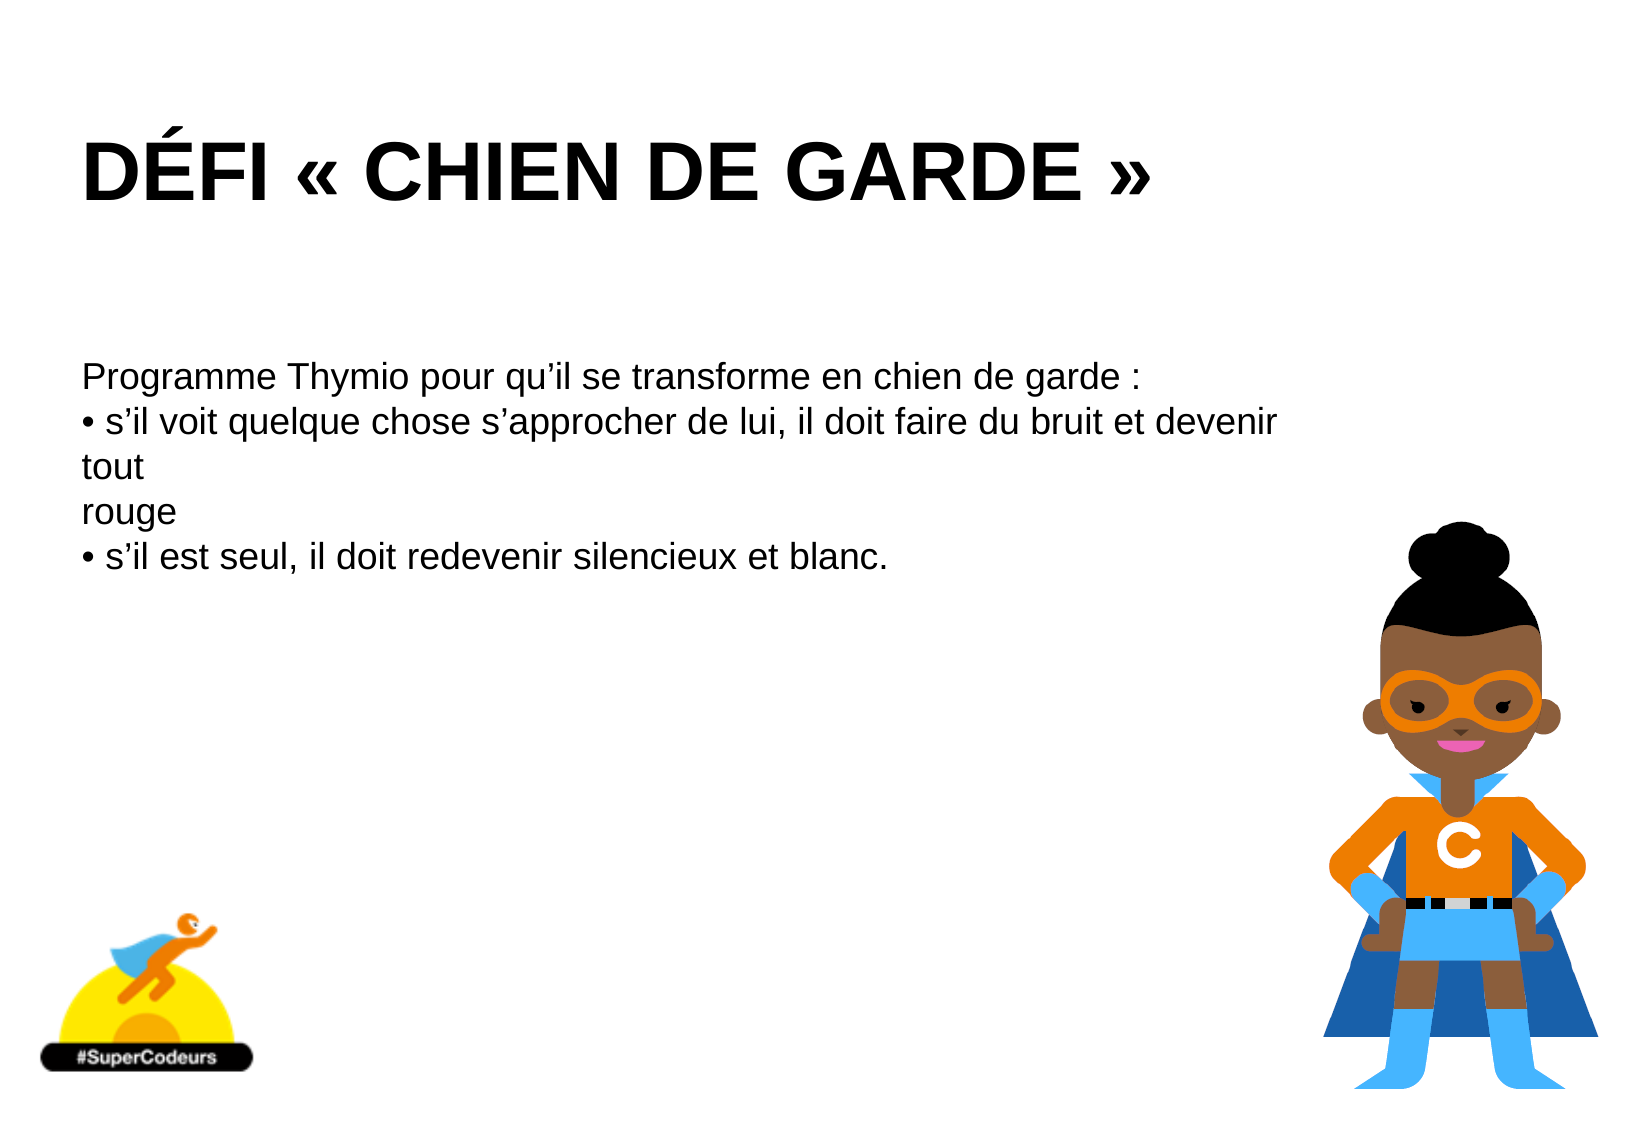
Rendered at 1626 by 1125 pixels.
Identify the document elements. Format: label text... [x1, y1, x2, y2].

picture [1305, 481, 1616, 1108]
text_box DÉFI « CHIEN DE GARDE » Programme Thymio pour qu’il se transforme en chien de garde : • s’il voit quelque chose s’approcher de lui, il doit faire du bruit et devenir tout rouge • s’il est seul, il doit redevenir silencieux et blanc. [64, 99, 1306, 723]
picture [22, 895, 276, 1087]
